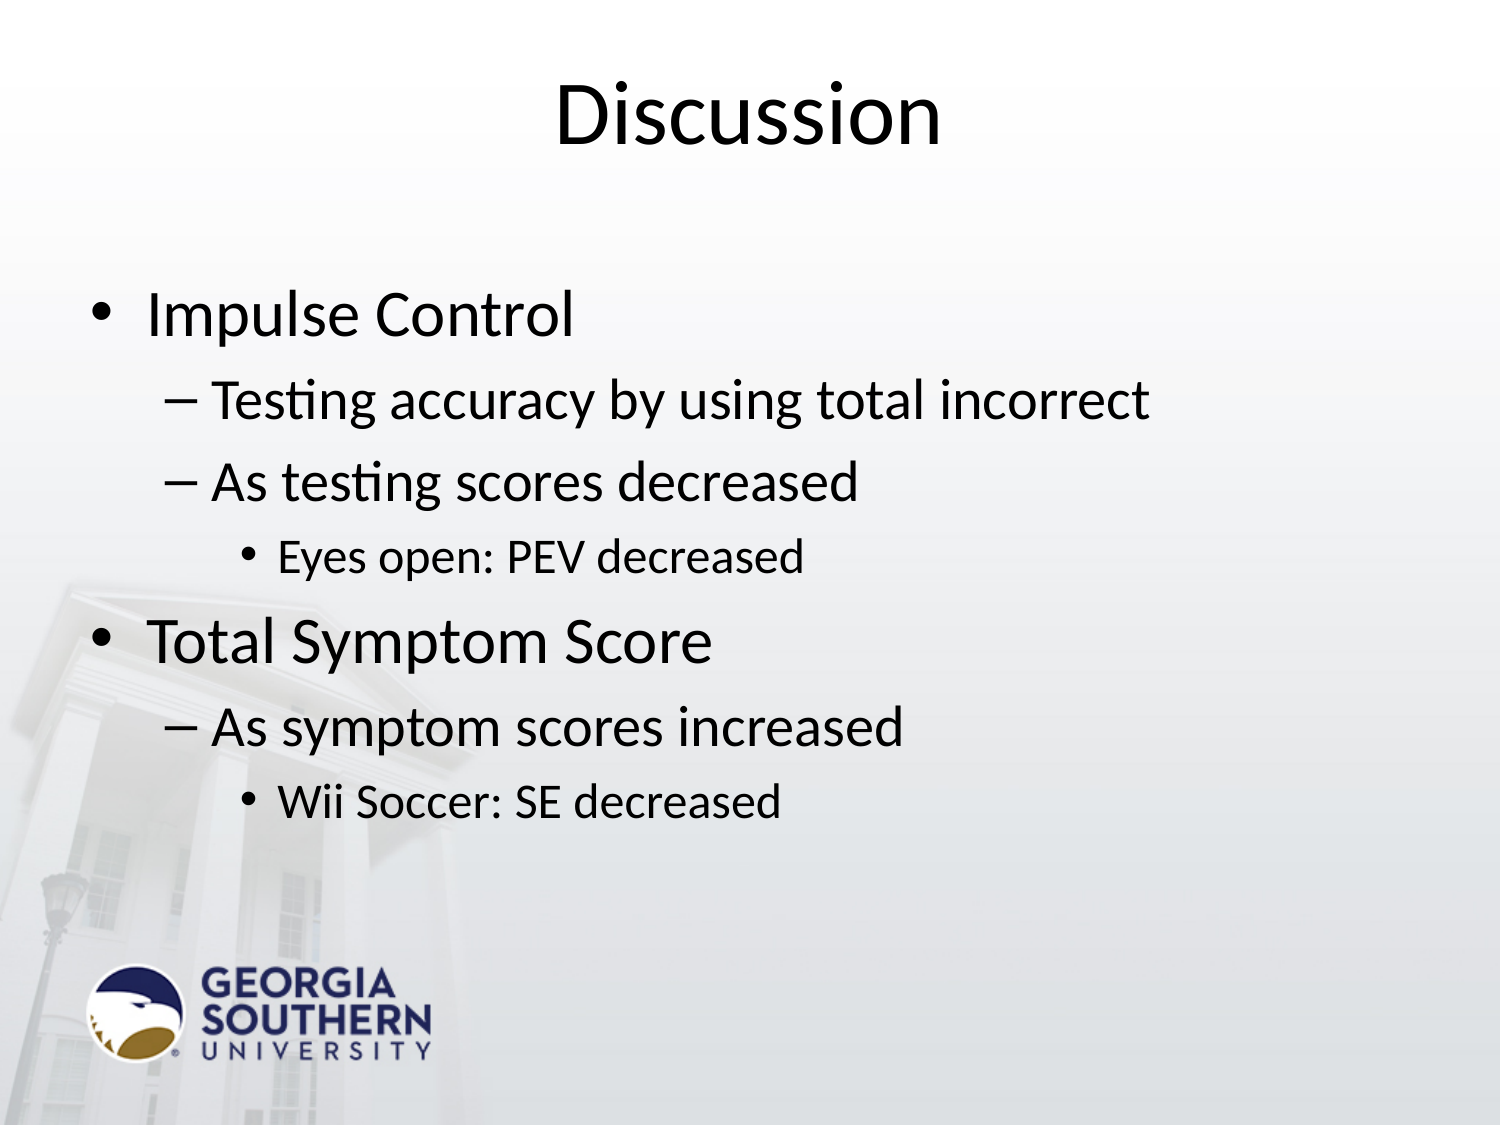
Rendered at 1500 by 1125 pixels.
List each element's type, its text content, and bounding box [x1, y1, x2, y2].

title Discussion [75, 45, 1425, 233]
picture [0, 0, 1500, 1125]
list Impulse Control Testing accuracy by using total incorrect As testing scores decreased Eyes open: PEV decreased Total Symptom Score As symptom scores increased Wii Soccer: SE decreased [75, 262, 1425, 1005]
